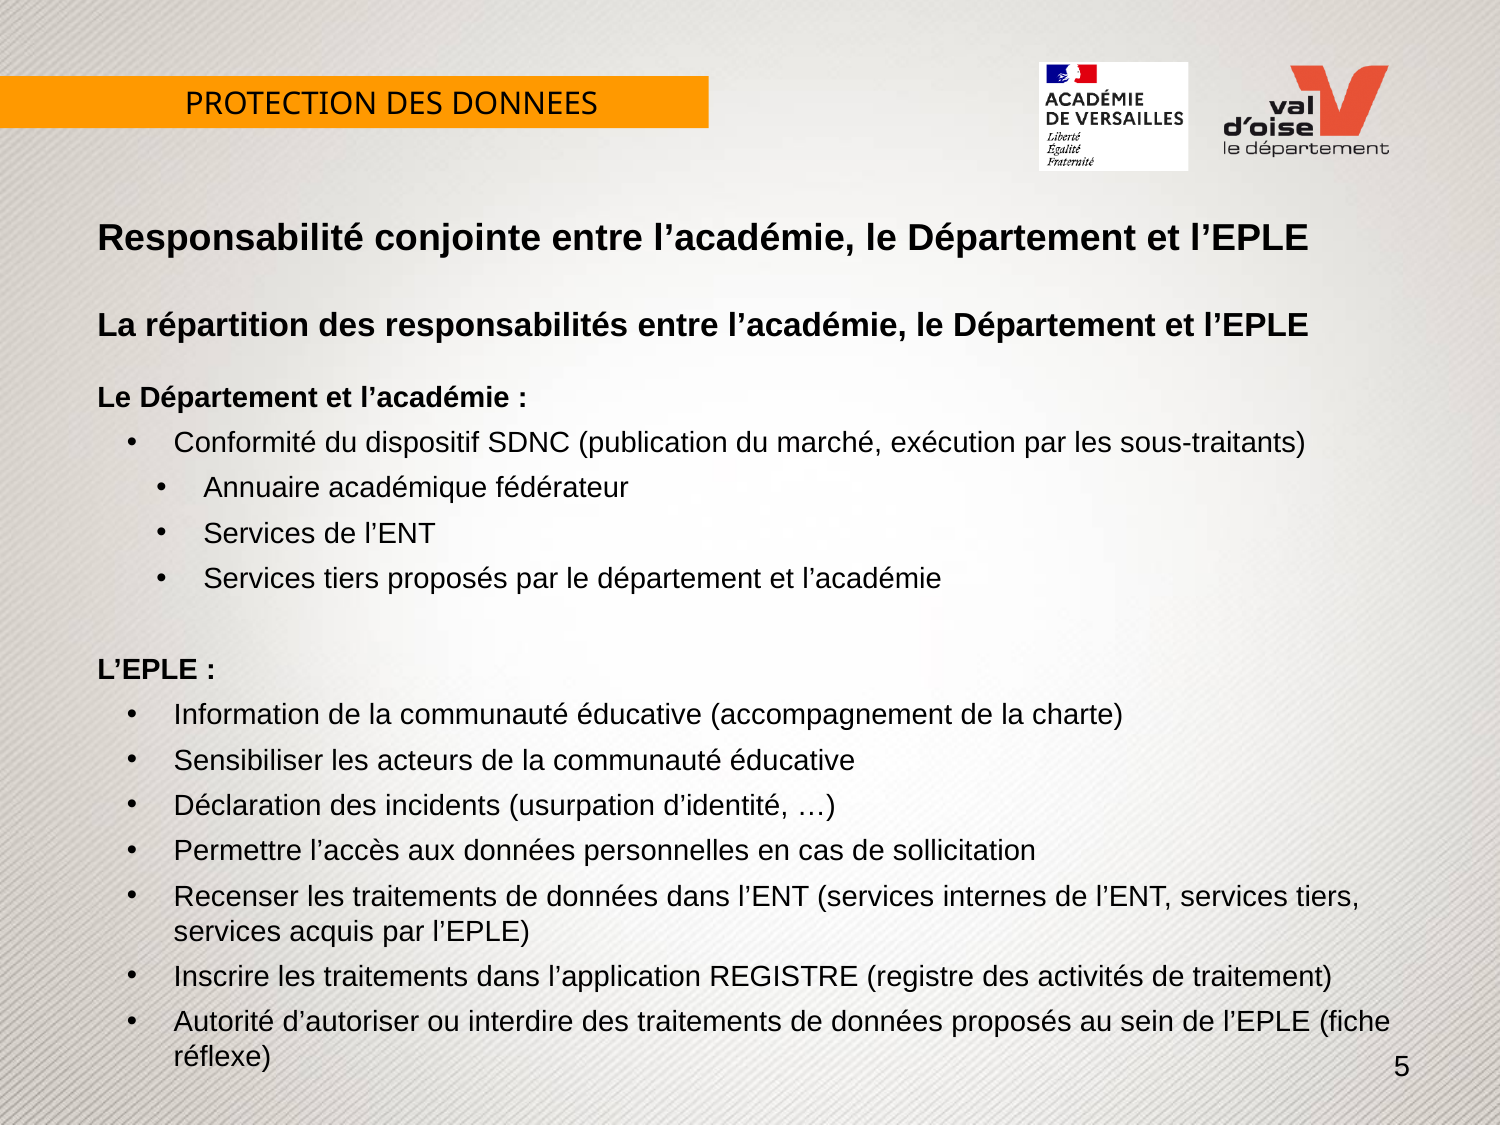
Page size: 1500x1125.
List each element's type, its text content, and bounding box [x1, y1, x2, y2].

picture [0, 0, 1500, 1125]
text_box PROTECTION DES DONNEES [0, 76, 709, 129]
slide_number 5 [1074, 1080, 1425, 1118]
text_box Responsabilité conjointe entre l’académie, le Département et l’EPLE La répartition des responsabilités entre l’académie, le Département et l’EPLE Le Département et l’académie : Conformité du dispositif SDNC (publication du marché, exécution par les sous-traitants) Annuaire académique fédérateur Services de l’ENT Services tiers proposés par le département et l’académie L’EPLE : Information de la communauté éducative (accompagnement de la charte) Sensibiliser les acteurs de la communauté éducative Déclaration des incidents (usurpation d’identité, …) Permettre l’accès aux données personnelles en cas de sollicitation Recenser les traitements de données dans l’ENT (services internes de l’ENT, services tiers, services acquis par l’EPLE) Inscrire les traitements dans l’application REGISTRE (registre des activités de traitement) Autorité d’autoriser ou interdire des traitements de données proposés au sein de l’EPLE (fiche réflexe) [82, 205, 1434, 1080]
